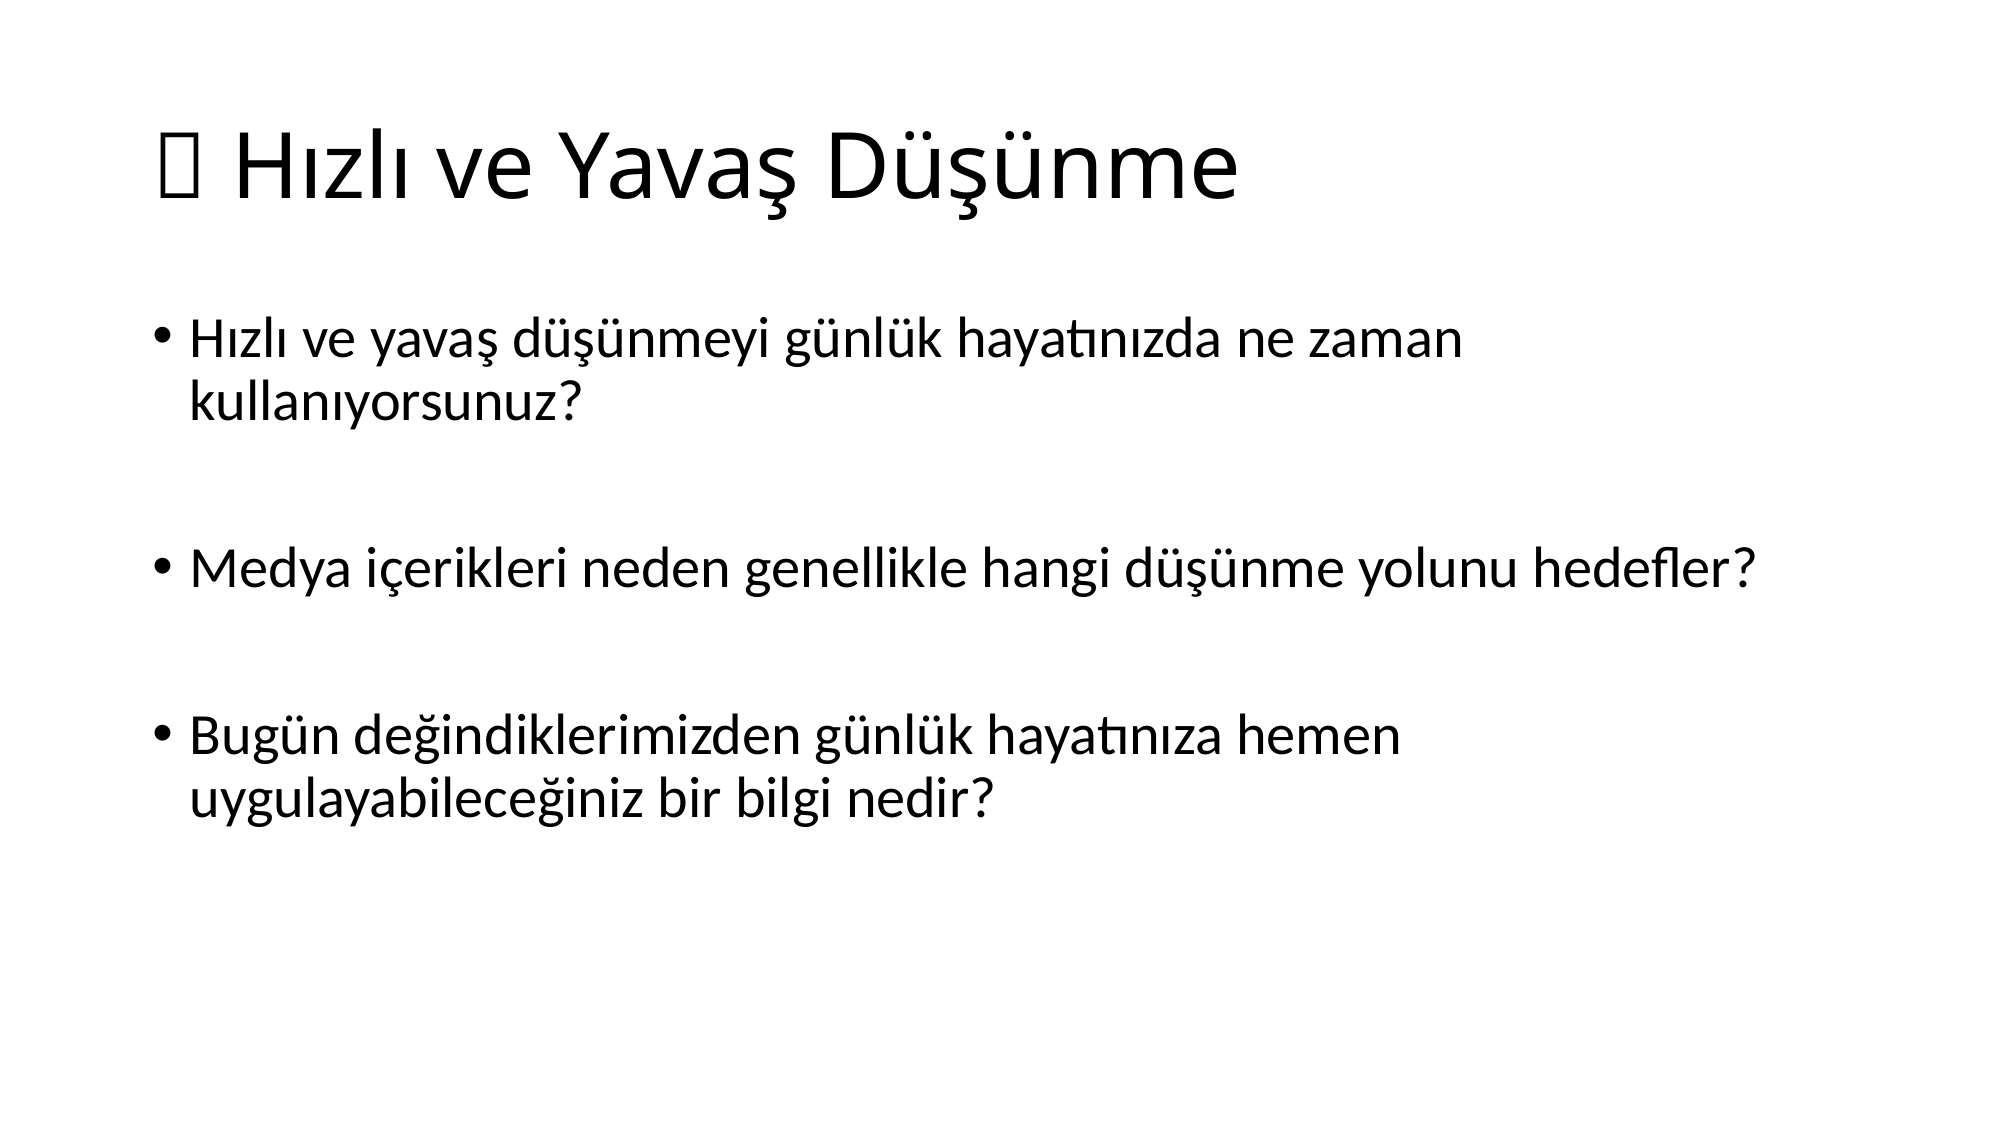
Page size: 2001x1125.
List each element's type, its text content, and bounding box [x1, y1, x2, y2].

title 📌 Hızlı ve Yavaş Düşünme [137, 59, 1863, 278]
list Hızlı ve yavaş düşünmeyi günlük hayatınızda ne zaman kullanıyorsunuz? Medya içerikleri neden genellikle hangi düşünme yolunu hedefler? Bugün değindiklerimizden günlük hayatınıza hemen uygulayabileceğiniz bir bilgi nedir? [137, 299, 1863, 1125]
